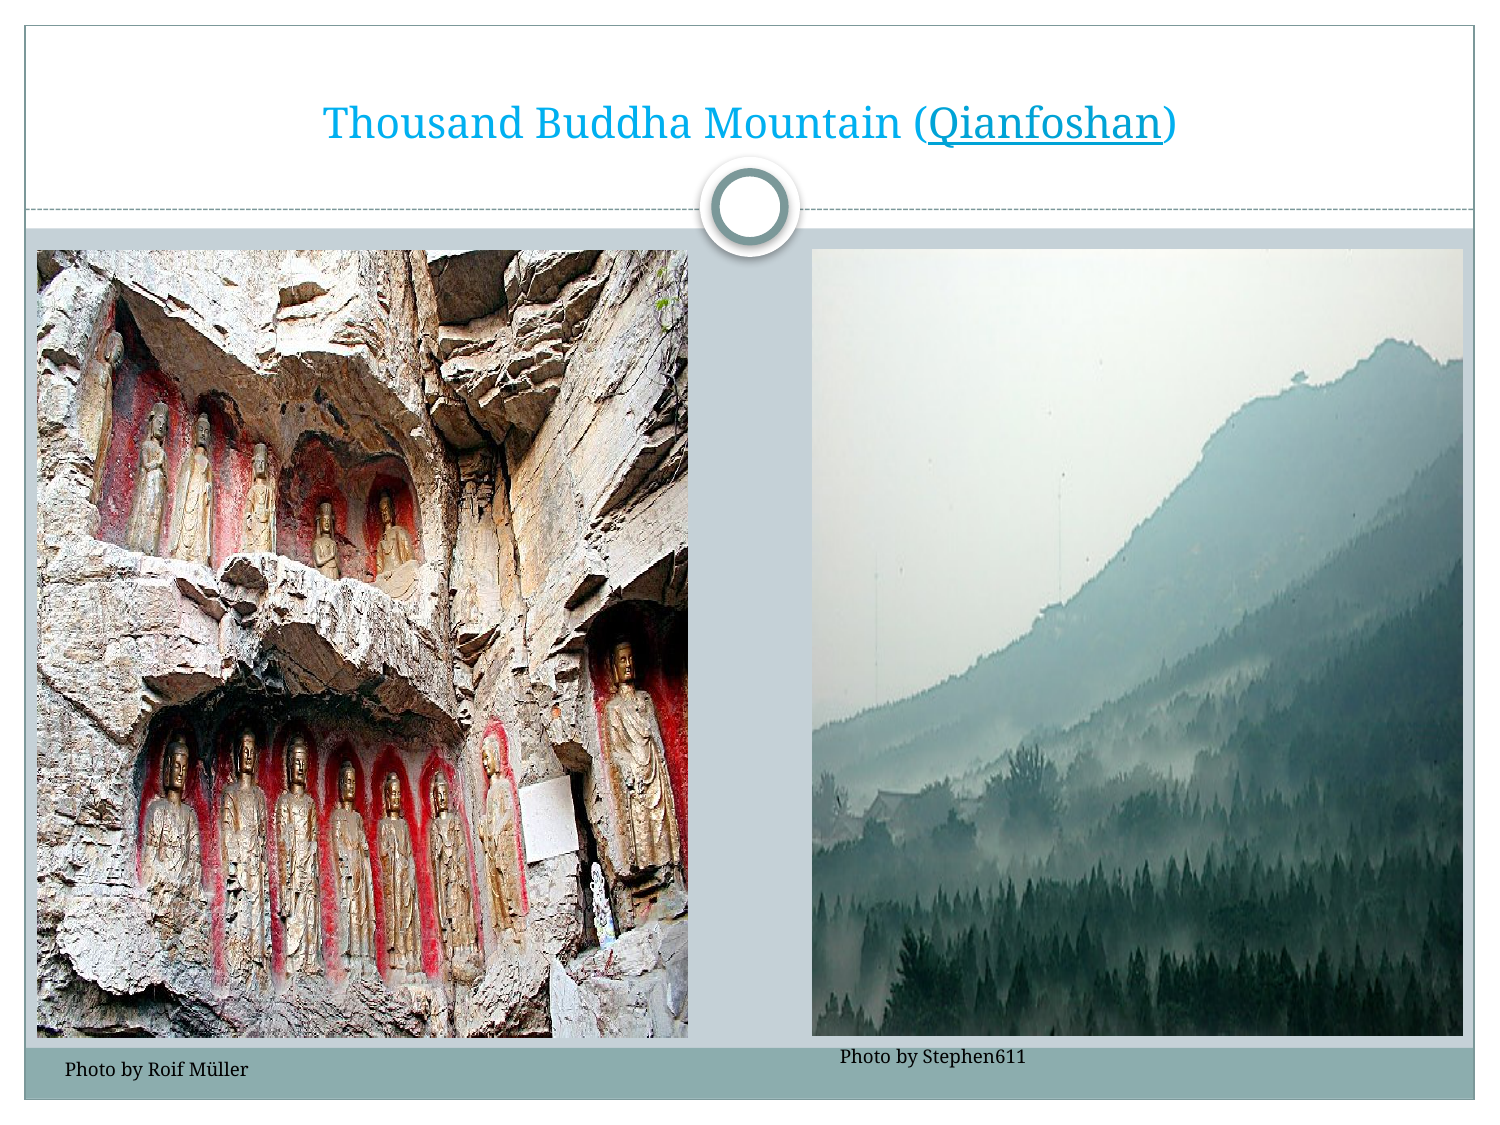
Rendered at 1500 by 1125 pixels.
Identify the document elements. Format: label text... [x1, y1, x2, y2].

title Thousand Buddha Mountain (Qianfoshan) [50, 87, 1450, 212]
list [37, 250, 688, 1038]
picture [812, 249, 1463, 1036]
text_box Photo by Roif Müller [50, 1050, 325, 1088]
text_box Photo by Stephen611 [825, 1046, 1100, 1075]
